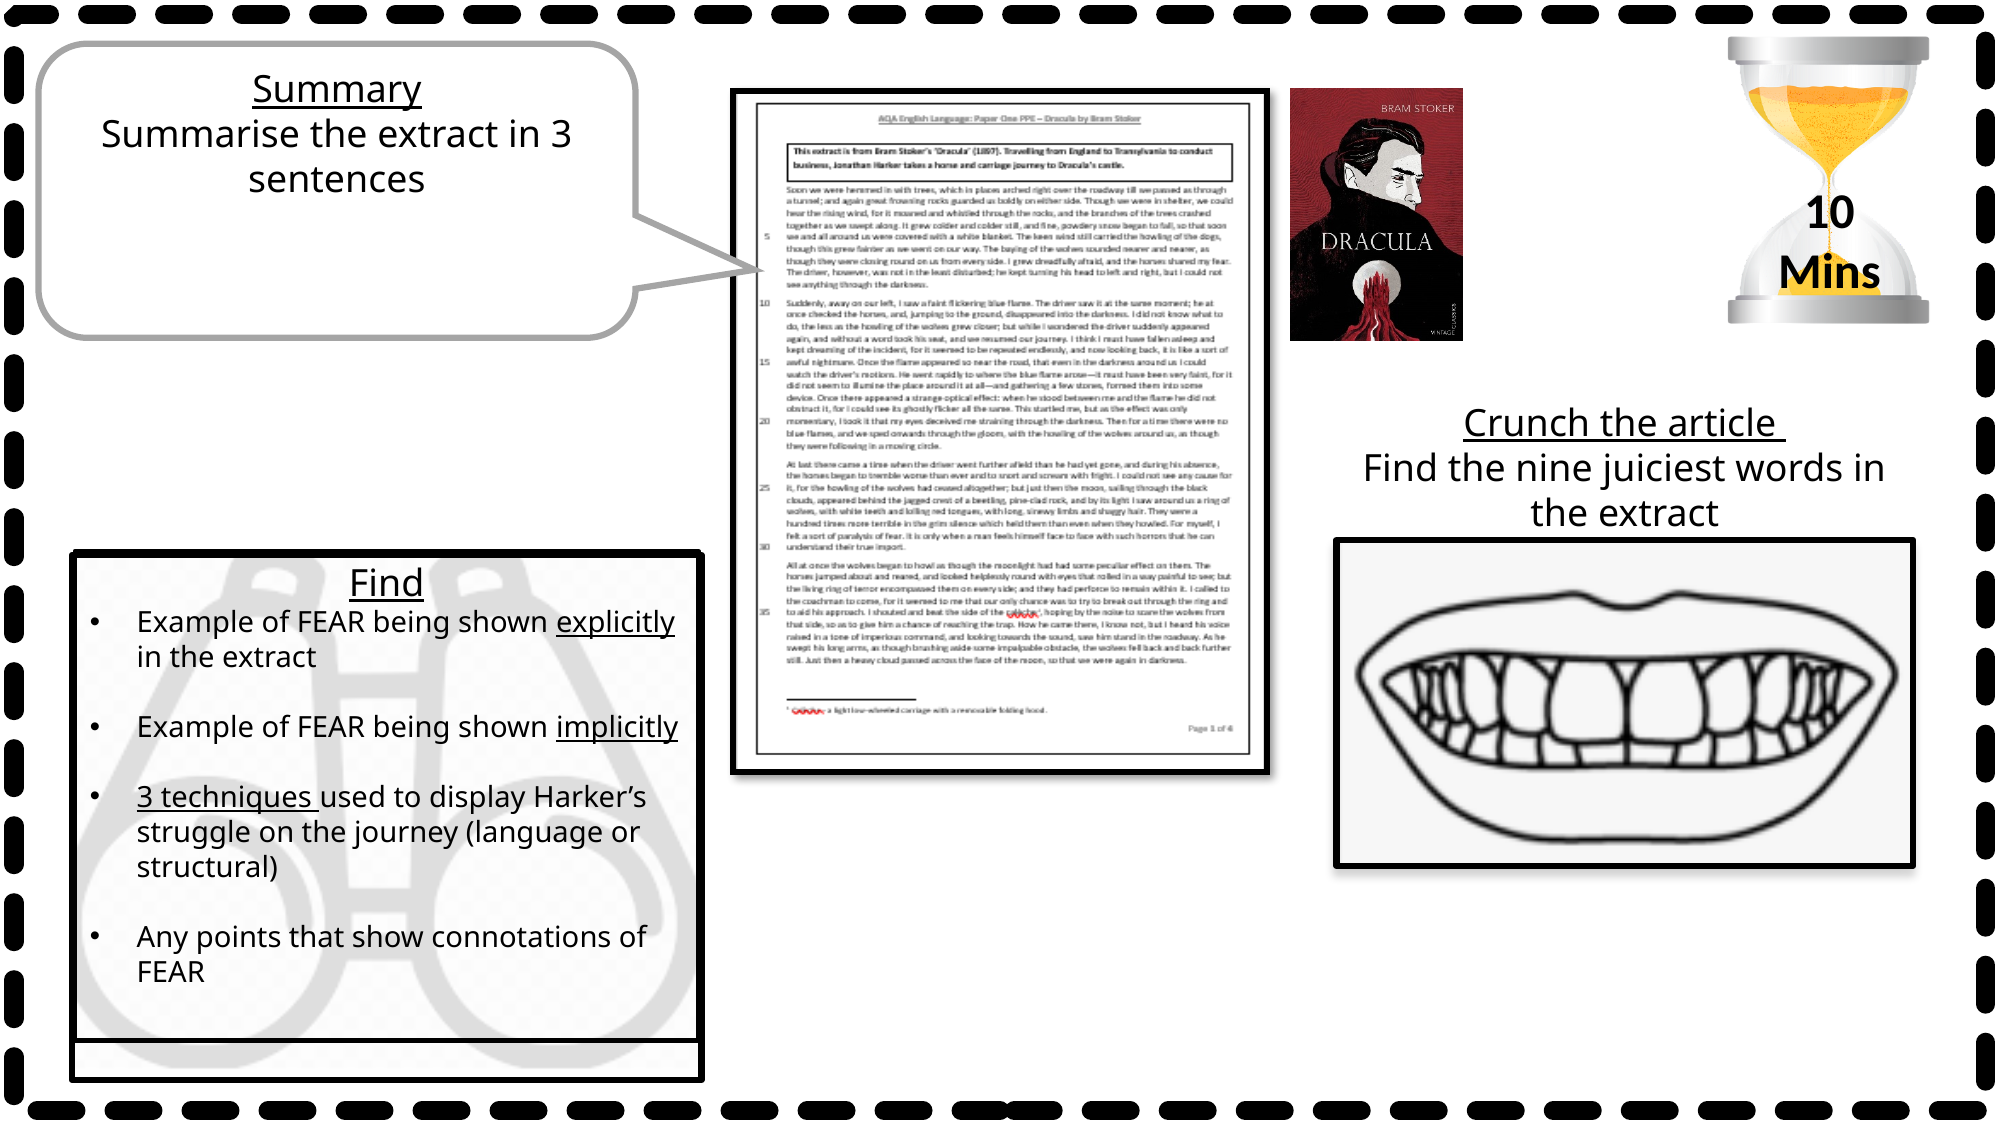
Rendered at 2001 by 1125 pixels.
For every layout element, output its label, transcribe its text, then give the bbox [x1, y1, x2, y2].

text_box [75, 551, 699, 1082]
text_box Crunch the article Find the nine juiciest words in the extract [1694, 391, 1910, 542]
picture [736, 94, 1264, 769]
picture [1290, 88, 1463, 342]
text_box Summary Summarise the extract in 3 sentences [37, 42, 698, 339]
picture [1339, 542, 1910, 863]
picture [1716, 14, 1941, 346]
text_box [698, 94, 1694, 816]
text_box [13, 13, 1987, 1112]
